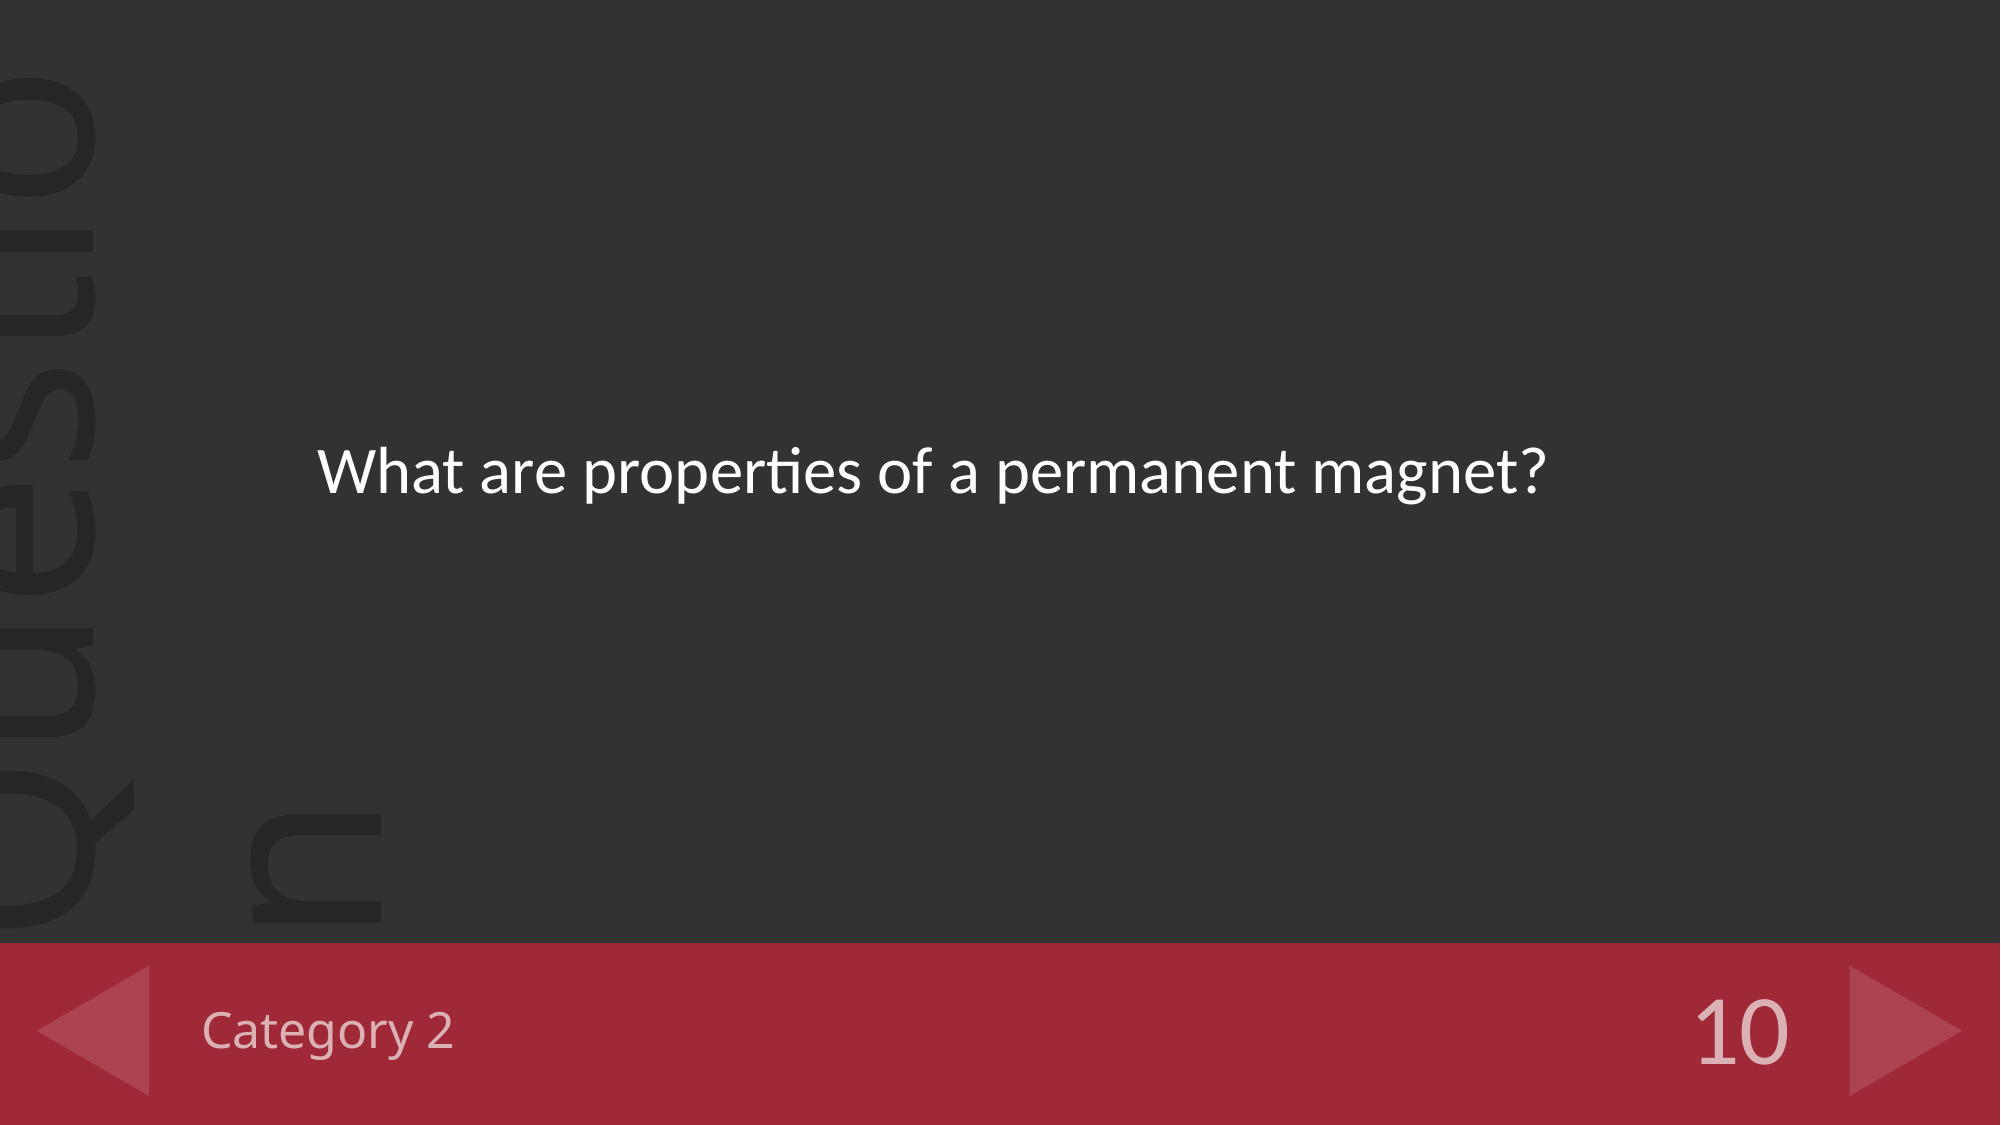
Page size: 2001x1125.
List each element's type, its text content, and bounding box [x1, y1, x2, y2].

title Category 2 [185, 967, 1494, 1097]
list What are properties of a permanent magnet? [302, 307, 1760, 636]
list 10 [1494, 967, 1806, 1097]
